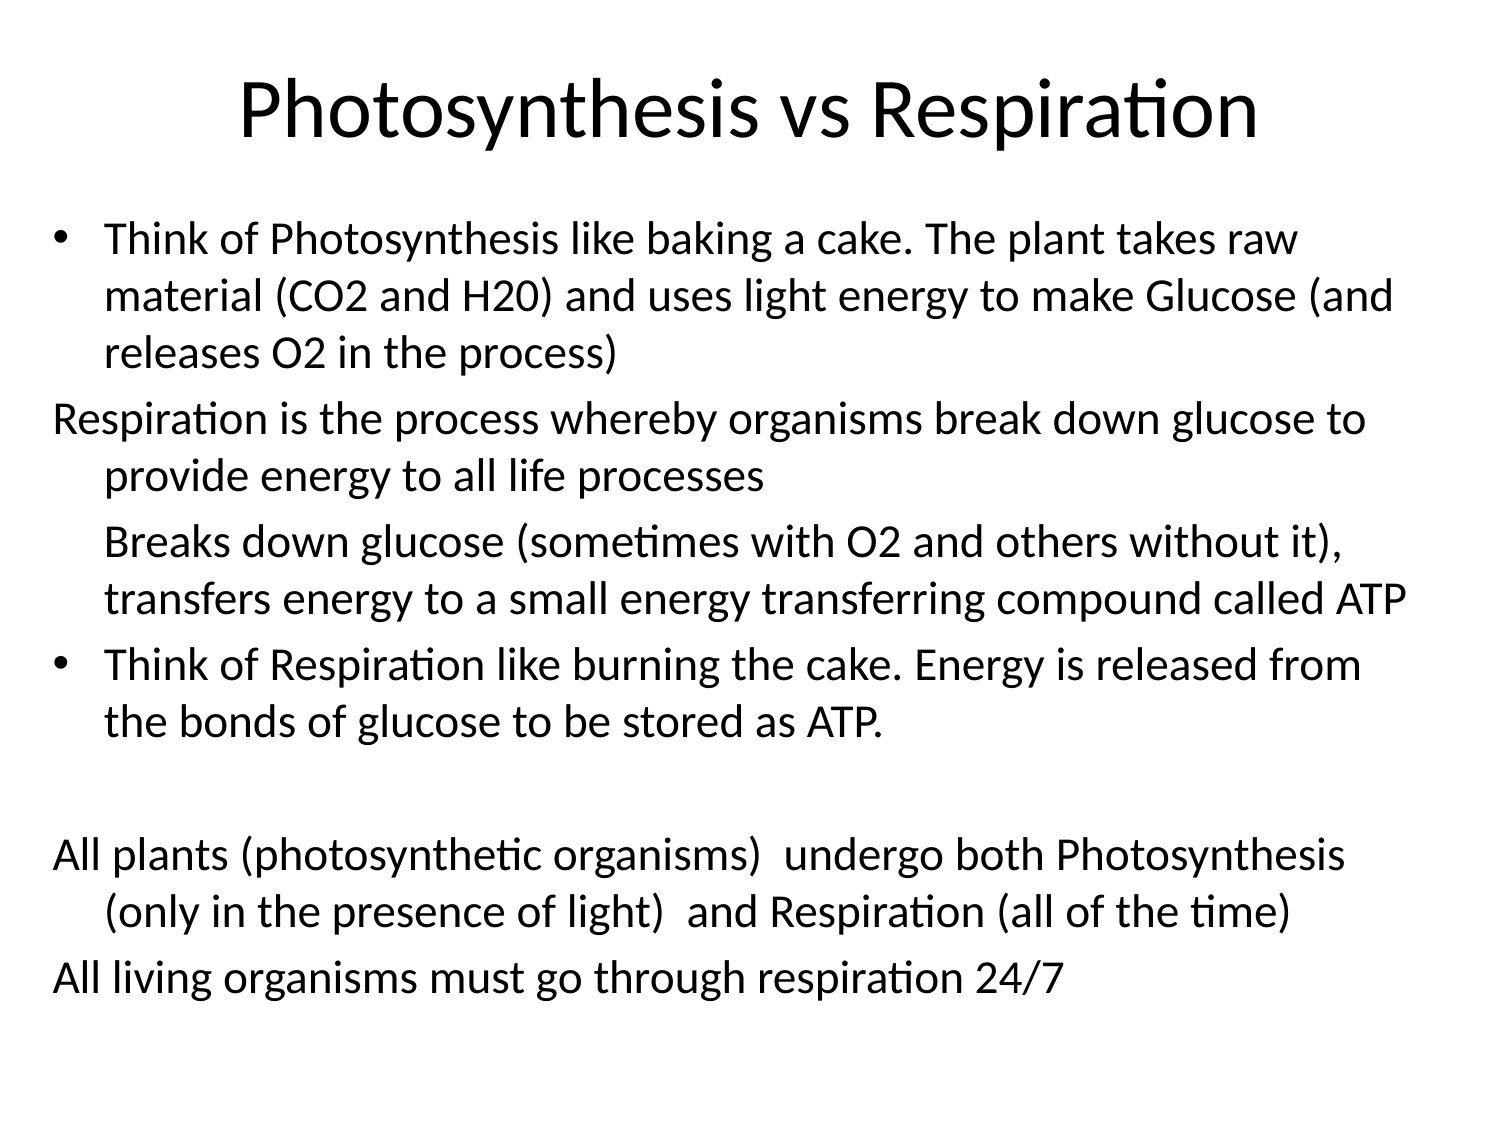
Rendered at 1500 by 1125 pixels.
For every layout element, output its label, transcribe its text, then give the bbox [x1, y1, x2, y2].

title Photosynthesis vs Respiration [75, 45, 1425, 163]
list Think of Photosynthesis like baking a cake. The plant takes raw material (CO2 and H20) and uses light energy to make Glucose (and releases O2 in the process) Respiration is the process whereby organisms break down glucose to provide energy to all life processes Breaks down glucose (sometimes with O2 and others without it), transfers energy to a small energy transferring compound called ATP Think of Respiration like burning the cake. Energy is released from the bonds of glucose to be stored as ATP. All plants (photosynthetic organisms) undergo both Photosynthesis (only in the presence of light) and Respiration (all of the time) All living organisms must go through respiration 24/7 [37, 200, 1425, 1063]
